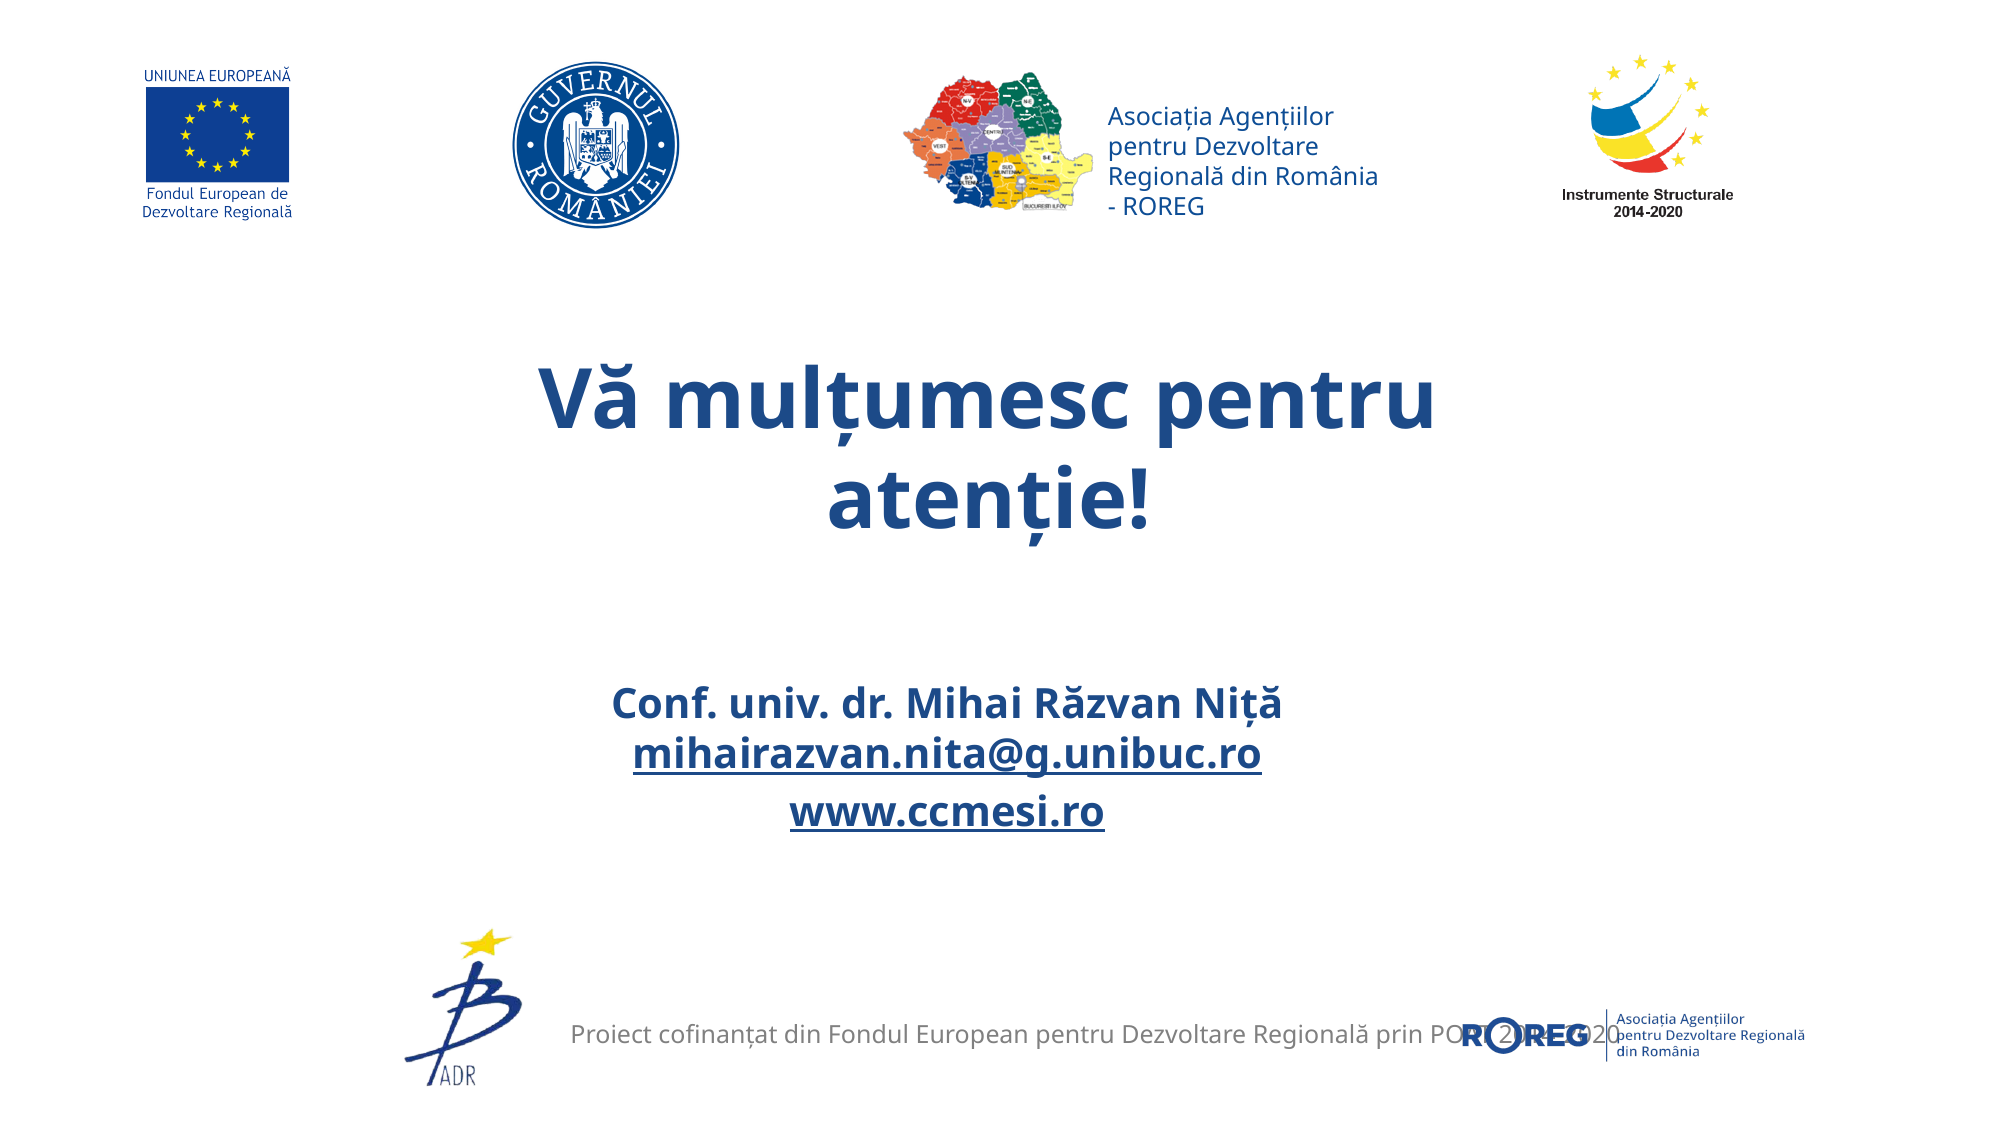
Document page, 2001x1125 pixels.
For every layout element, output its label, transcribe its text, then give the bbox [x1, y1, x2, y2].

text_box Asociația Agențiilor pentru Dezvoltare Regională din România - ROREG [1093, 93, 1395, 228]
text_box Vă mulțumesc pentru atenție! [510, 338, 1468, 571]
picture [510, 59, 681, 230]
text_box Proiect cofinanțat din Fondul European pentru Dezvoltare Regională prin POAT 2014-2020 [555, 1010, 1651, 1096]
picture [1381, 998, 1863, 1075]
text_box Conf. univ. dr. Mihai Răzvan Niță mihairazvan.nita@g.unibuc.ro www.ccmesi.ro [447, 669, 1448, 849]
picture [1529, 26, 1752, 250]
picture [389, 927, 556, 1094]
picture [78, 5, 356, 283]
picture [902, 70, 1094, 211]
